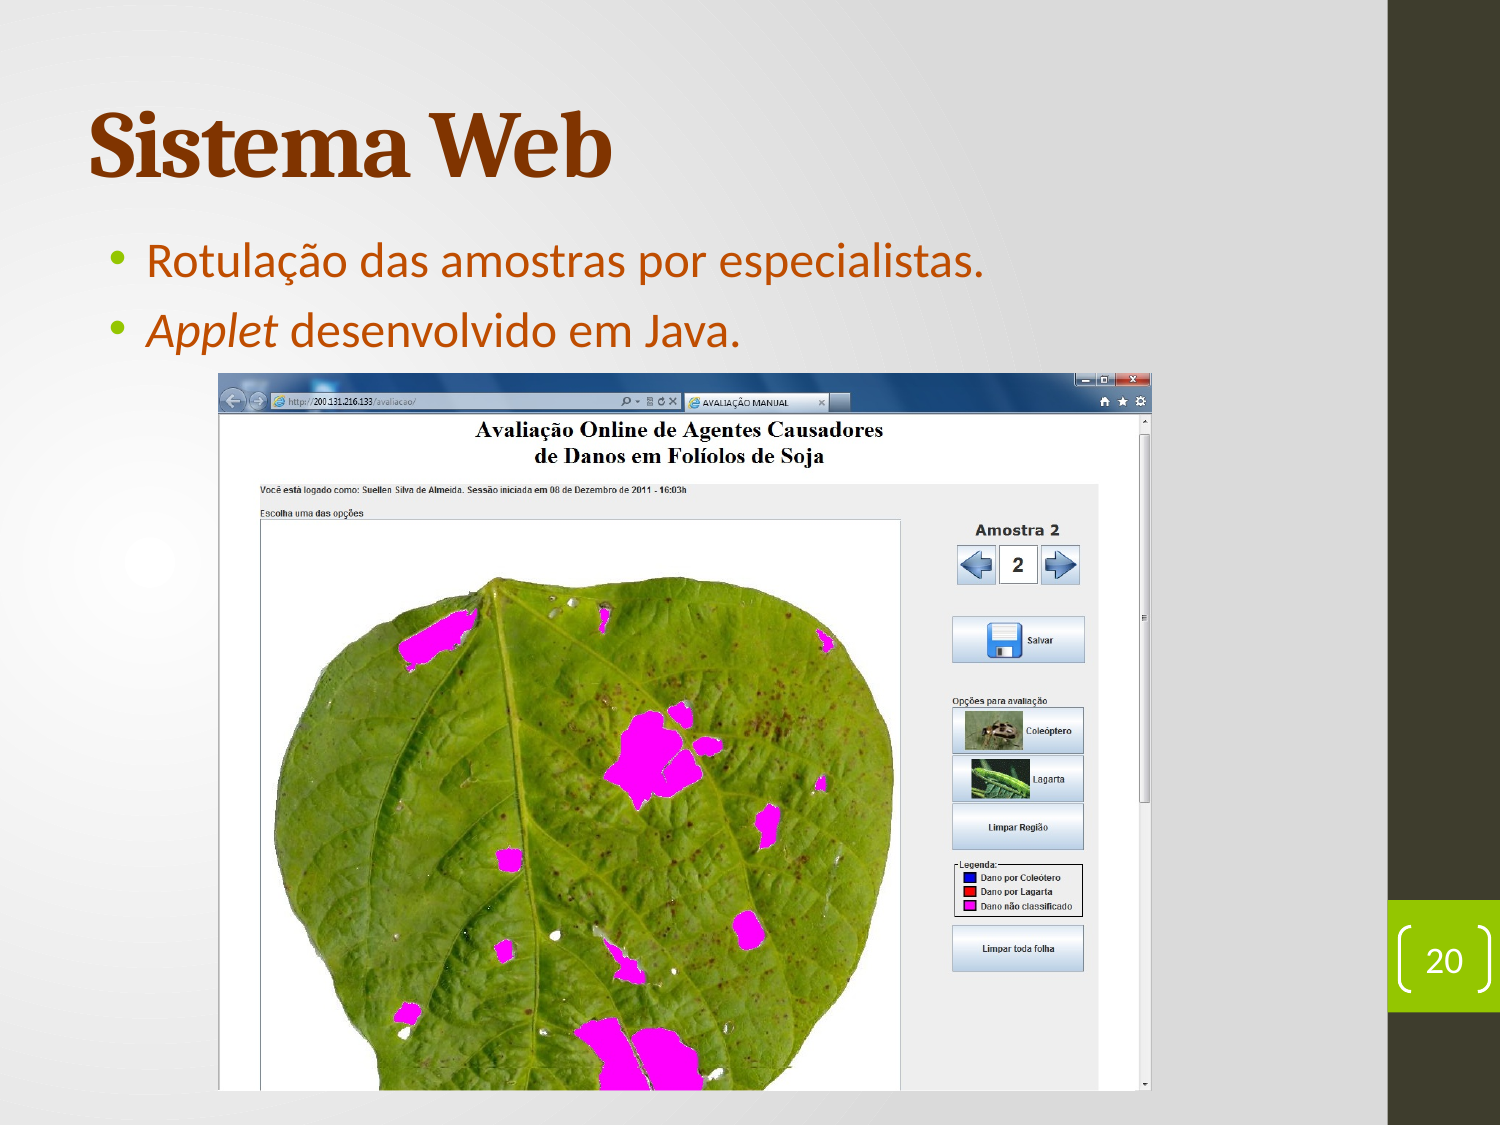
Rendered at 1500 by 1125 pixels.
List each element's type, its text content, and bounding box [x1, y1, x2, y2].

list Rotulação das amostras por especialistas. Applet desenvolvido em Java. [75, 219, 1325, 1008]
title Sistema Web [75, 45, 1325, 219]
slide_number 20 [1397, 924, 1492, 994]
picture [217, 372, 1153, 1091]
